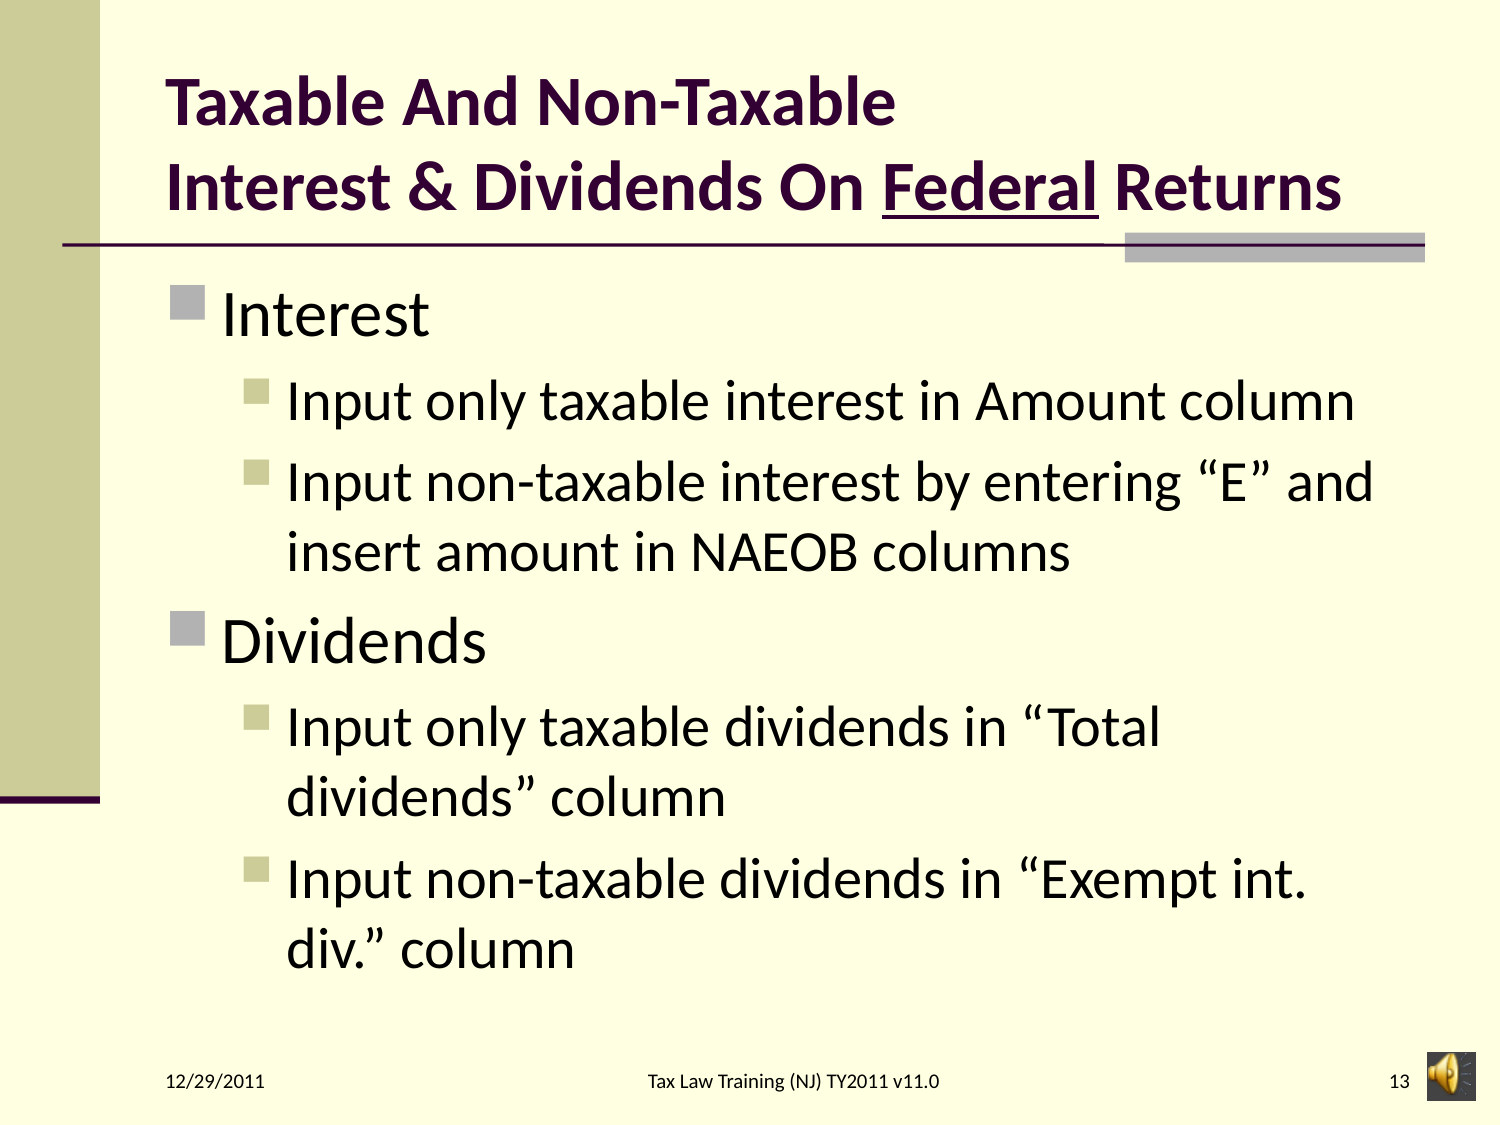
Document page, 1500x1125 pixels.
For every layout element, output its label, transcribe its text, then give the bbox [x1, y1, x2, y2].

slide_number 13 [1112, 1049, 1426, 1101]
picture [1426, 1051, 1477, 1102]
footer Tax Law Training (NJ) TY2011 v11.0 [549, 1049, 1038, 1101]
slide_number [149, 1050, 476, 1101]
title Taxable And Non-Taxable Interest & Dividends On Federal Returns [150, 45, 1425, 234]
list Interest Input only taxable interest in Amount column Input non-taxable interest by entering “E” and insert amount in NAEOB columns Dividends Input only taxable dividends in “Total dividends” column Input non-taxable dividends in “Exempt int. div.” column [150, 262, 1425, 1038]
